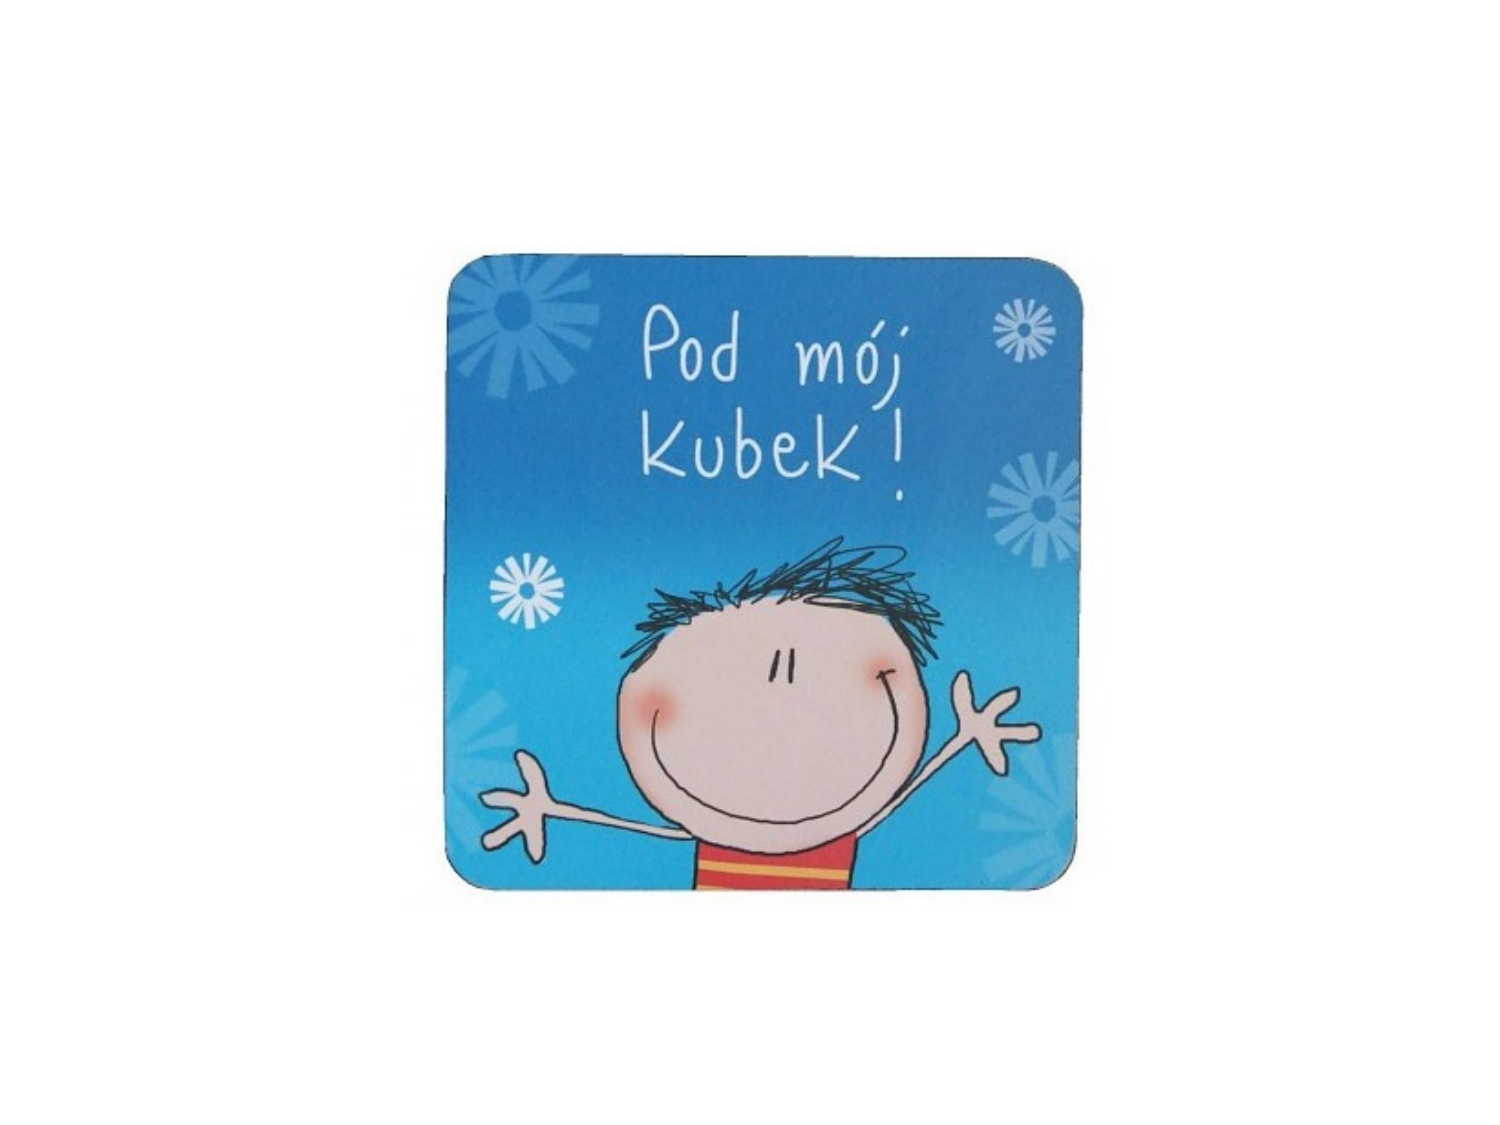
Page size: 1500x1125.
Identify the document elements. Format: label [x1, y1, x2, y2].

picture [407, 243, 1107, 905]
